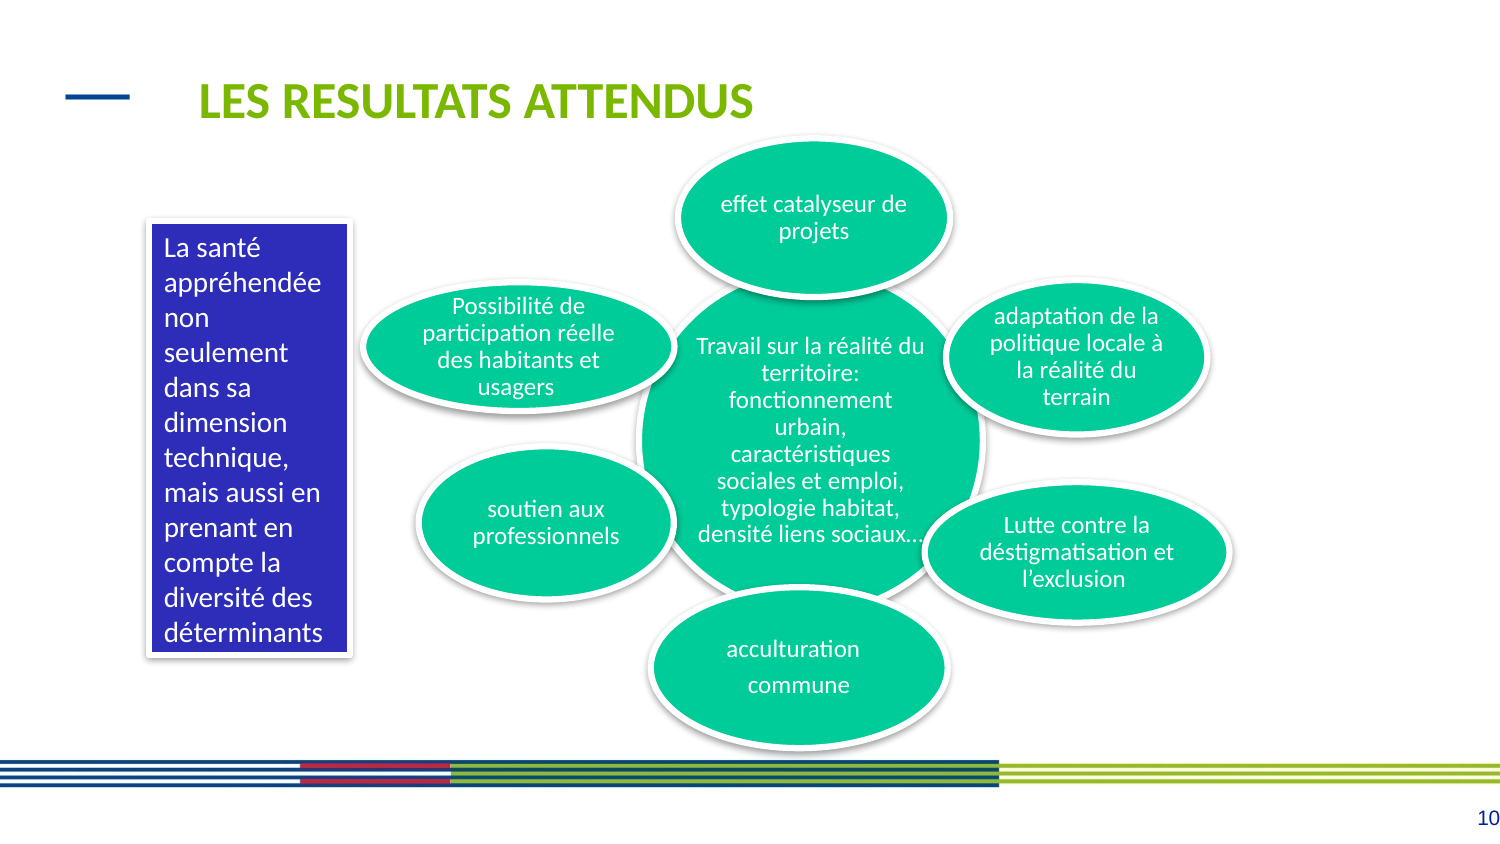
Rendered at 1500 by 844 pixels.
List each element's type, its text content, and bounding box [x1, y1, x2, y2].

title LES RESULTATS ATTENDUS [50, 27, 1388, 168]
picture [65, 91, 130, 103]
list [76, 138, 1260, 759]
picture [0, 750, 1500, 797]
